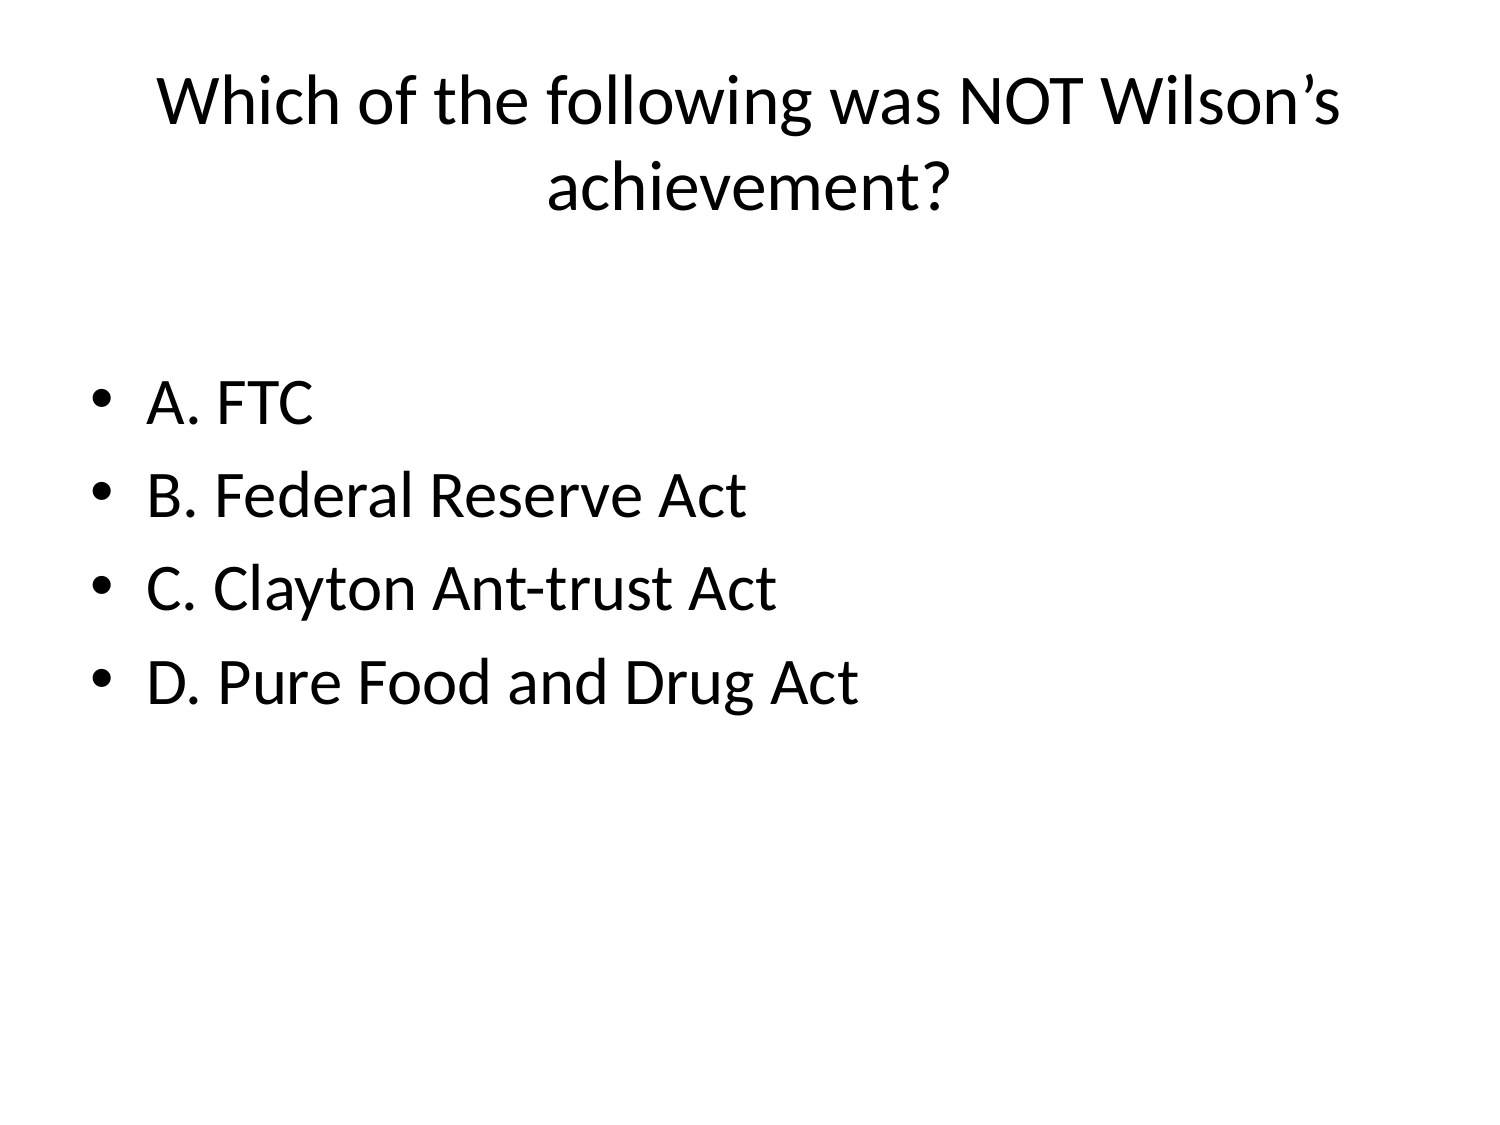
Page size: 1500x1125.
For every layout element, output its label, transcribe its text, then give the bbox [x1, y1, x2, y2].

title Which of the following was NOT Wilson’s achievement? [75, 45, 1425, 233]
list A. FTC B. Federal Reserve Act C. Clayton Ant-trust Act D. Pure Food and Drug Act [75, 350, 1425, 1005]
